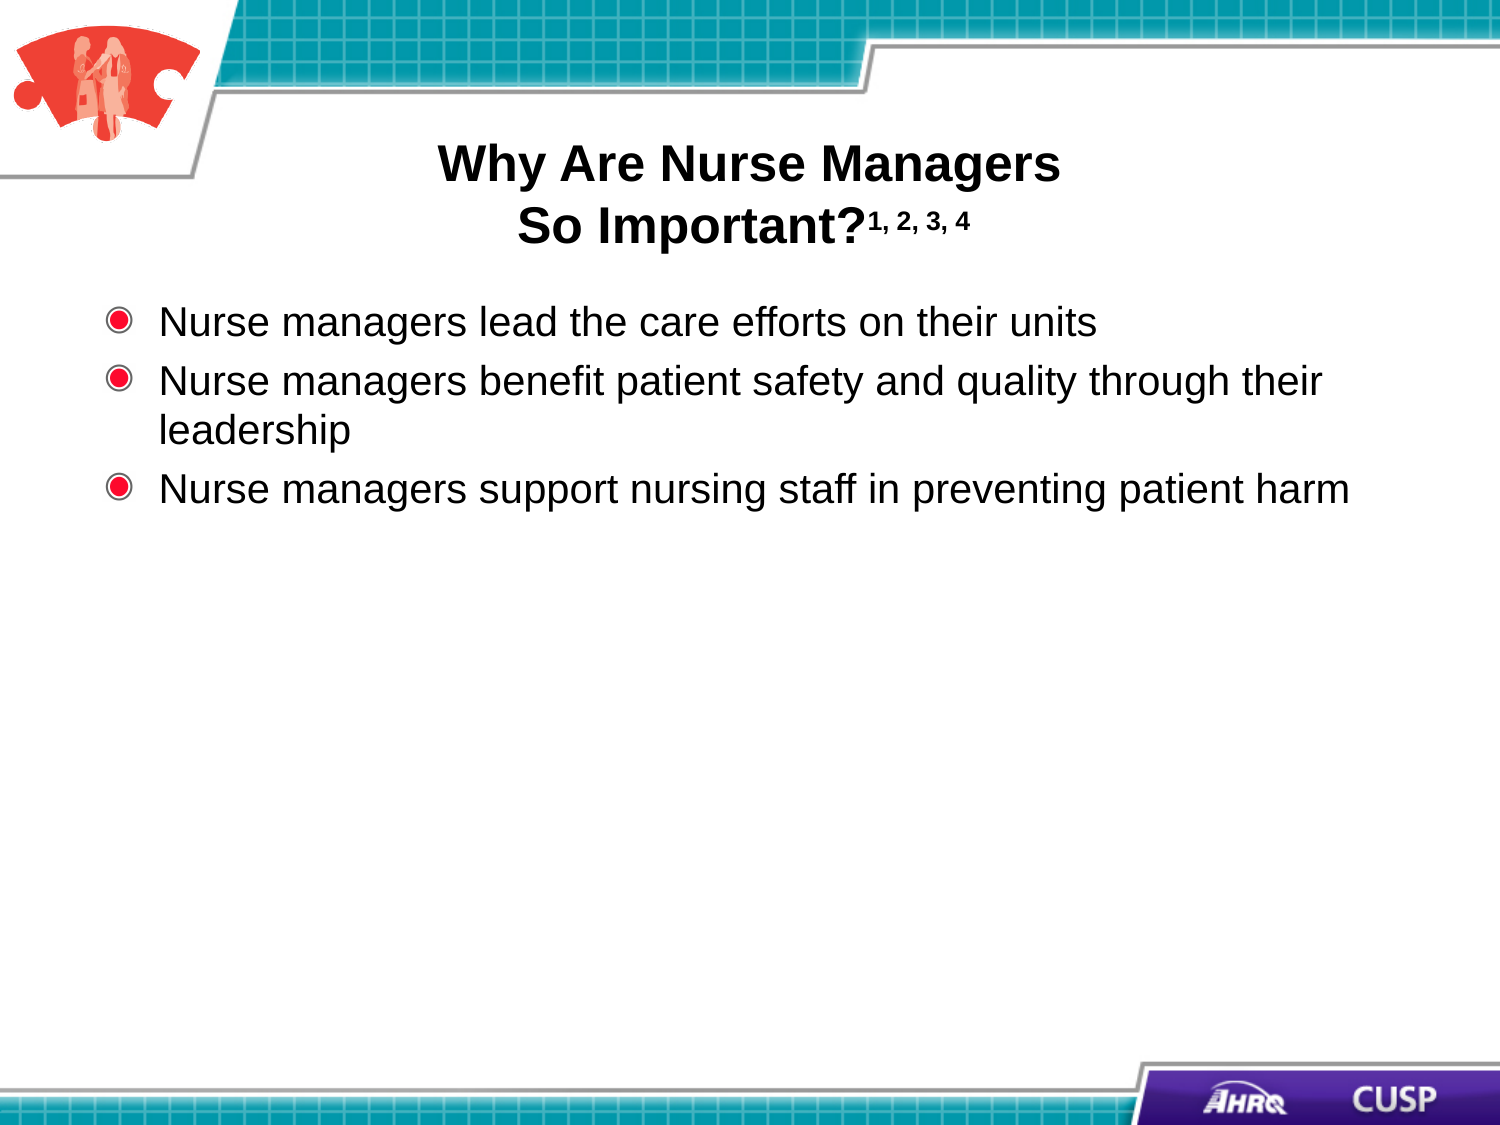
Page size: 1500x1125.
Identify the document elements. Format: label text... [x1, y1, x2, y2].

picture [0, 0, 1500, 121]
list Nurse managers lead the care efforts on their units Nurse managers benefit patient safety and quality through their leadership Nurse managers support nursing staff in preventing patient harm [87, 287, 1400, 925]
picture [0, 263, 1500, 1125]
title Why Are Nurse Managers So Important?1, 2, 3, 4 [0, 121, 1500, 263]
